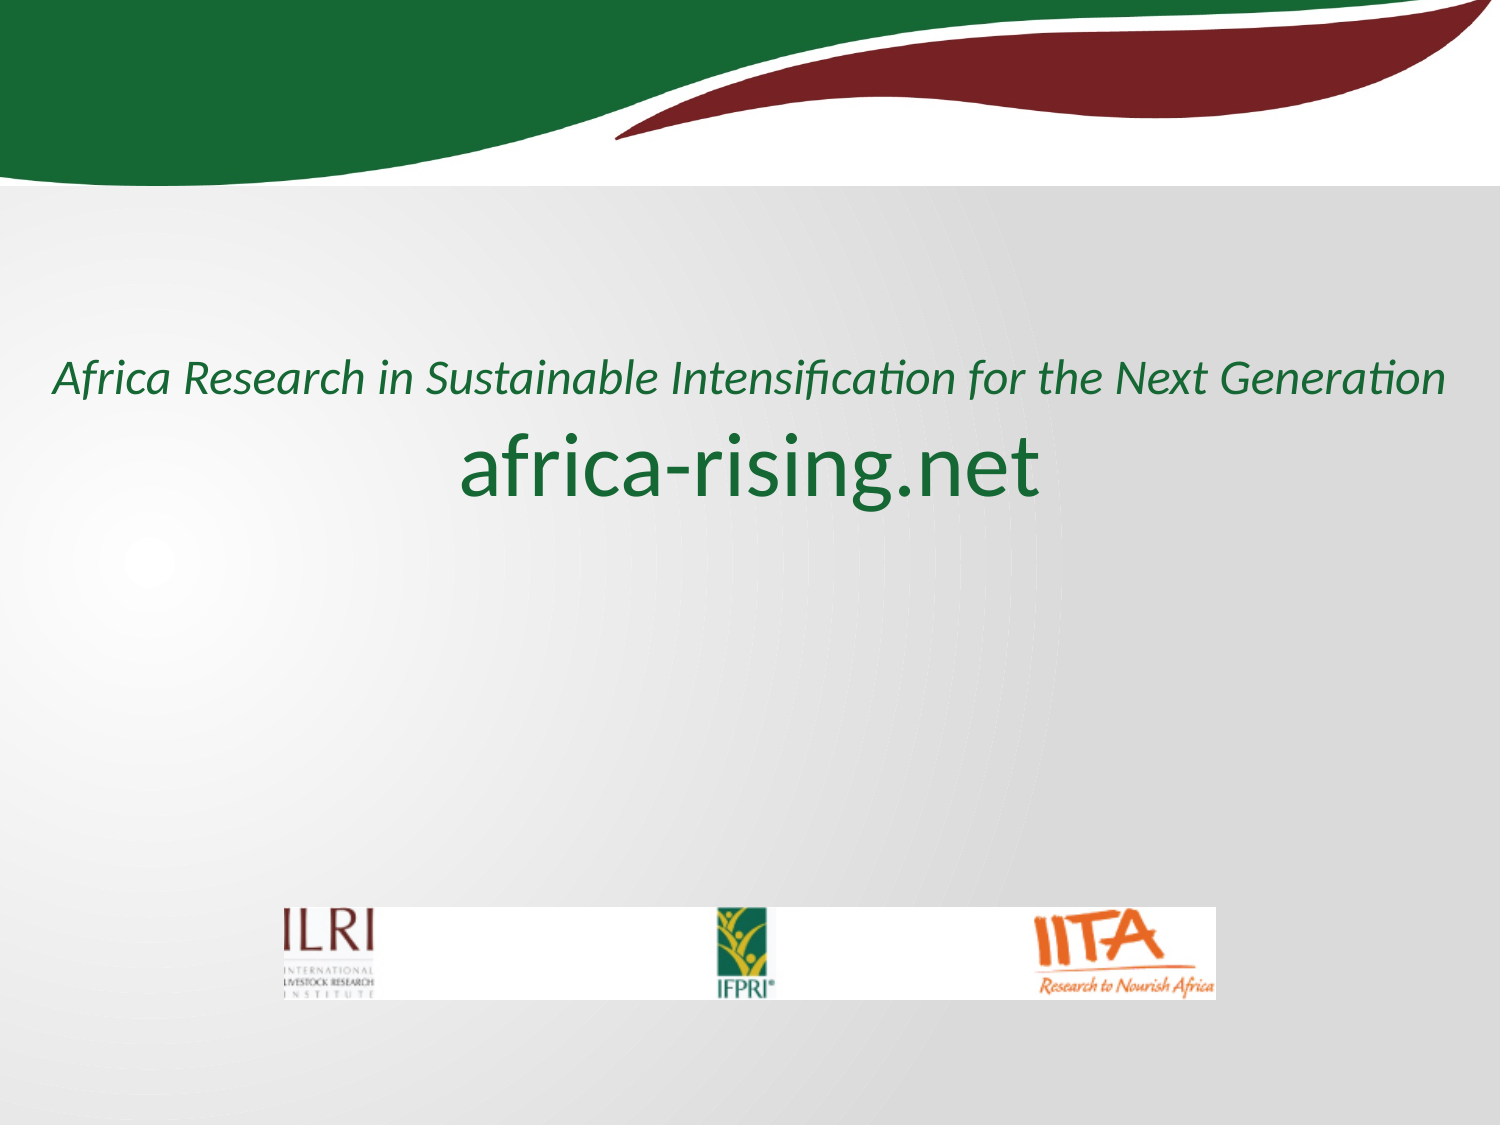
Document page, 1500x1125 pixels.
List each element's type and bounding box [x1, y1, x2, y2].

picture [284, 907, 1216, 1000]
picture [0, 0, 1500, 186]
